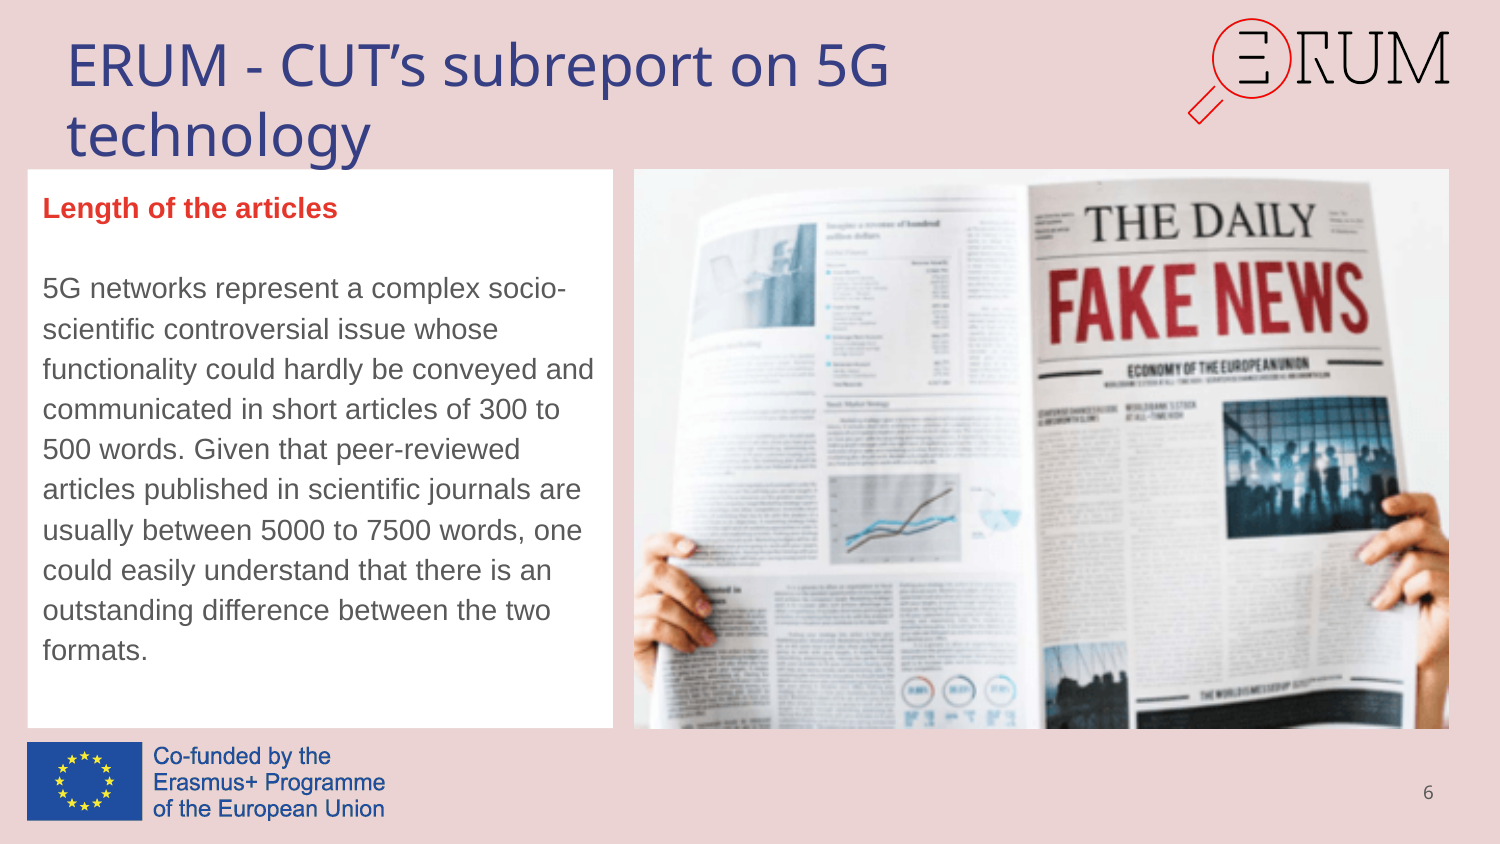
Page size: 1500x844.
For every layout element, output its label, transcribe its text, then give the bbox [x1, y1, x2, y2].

picture [27, 742, 385, 821]
slide_number 6 [1358, 761, 1449, 826]
title ERUM - CUT’s subreport on 5G technology [51, 13, 1168, 108]
list Length of the articles 5G networks represent a complex socio-scientific controversial issue whose functionality could hardly be conveyed and communicated in short articles of 300 to 500 words. Given that peer-reviewed articles published in scientific journals are usually between 5000 to 7500 words, one could easily understand that there is an outstanding difference between the two formats. [27, 169, 613, 729]
picture [1136, 0, 1500, 137]
picture [633, 169, 1450, 729]
